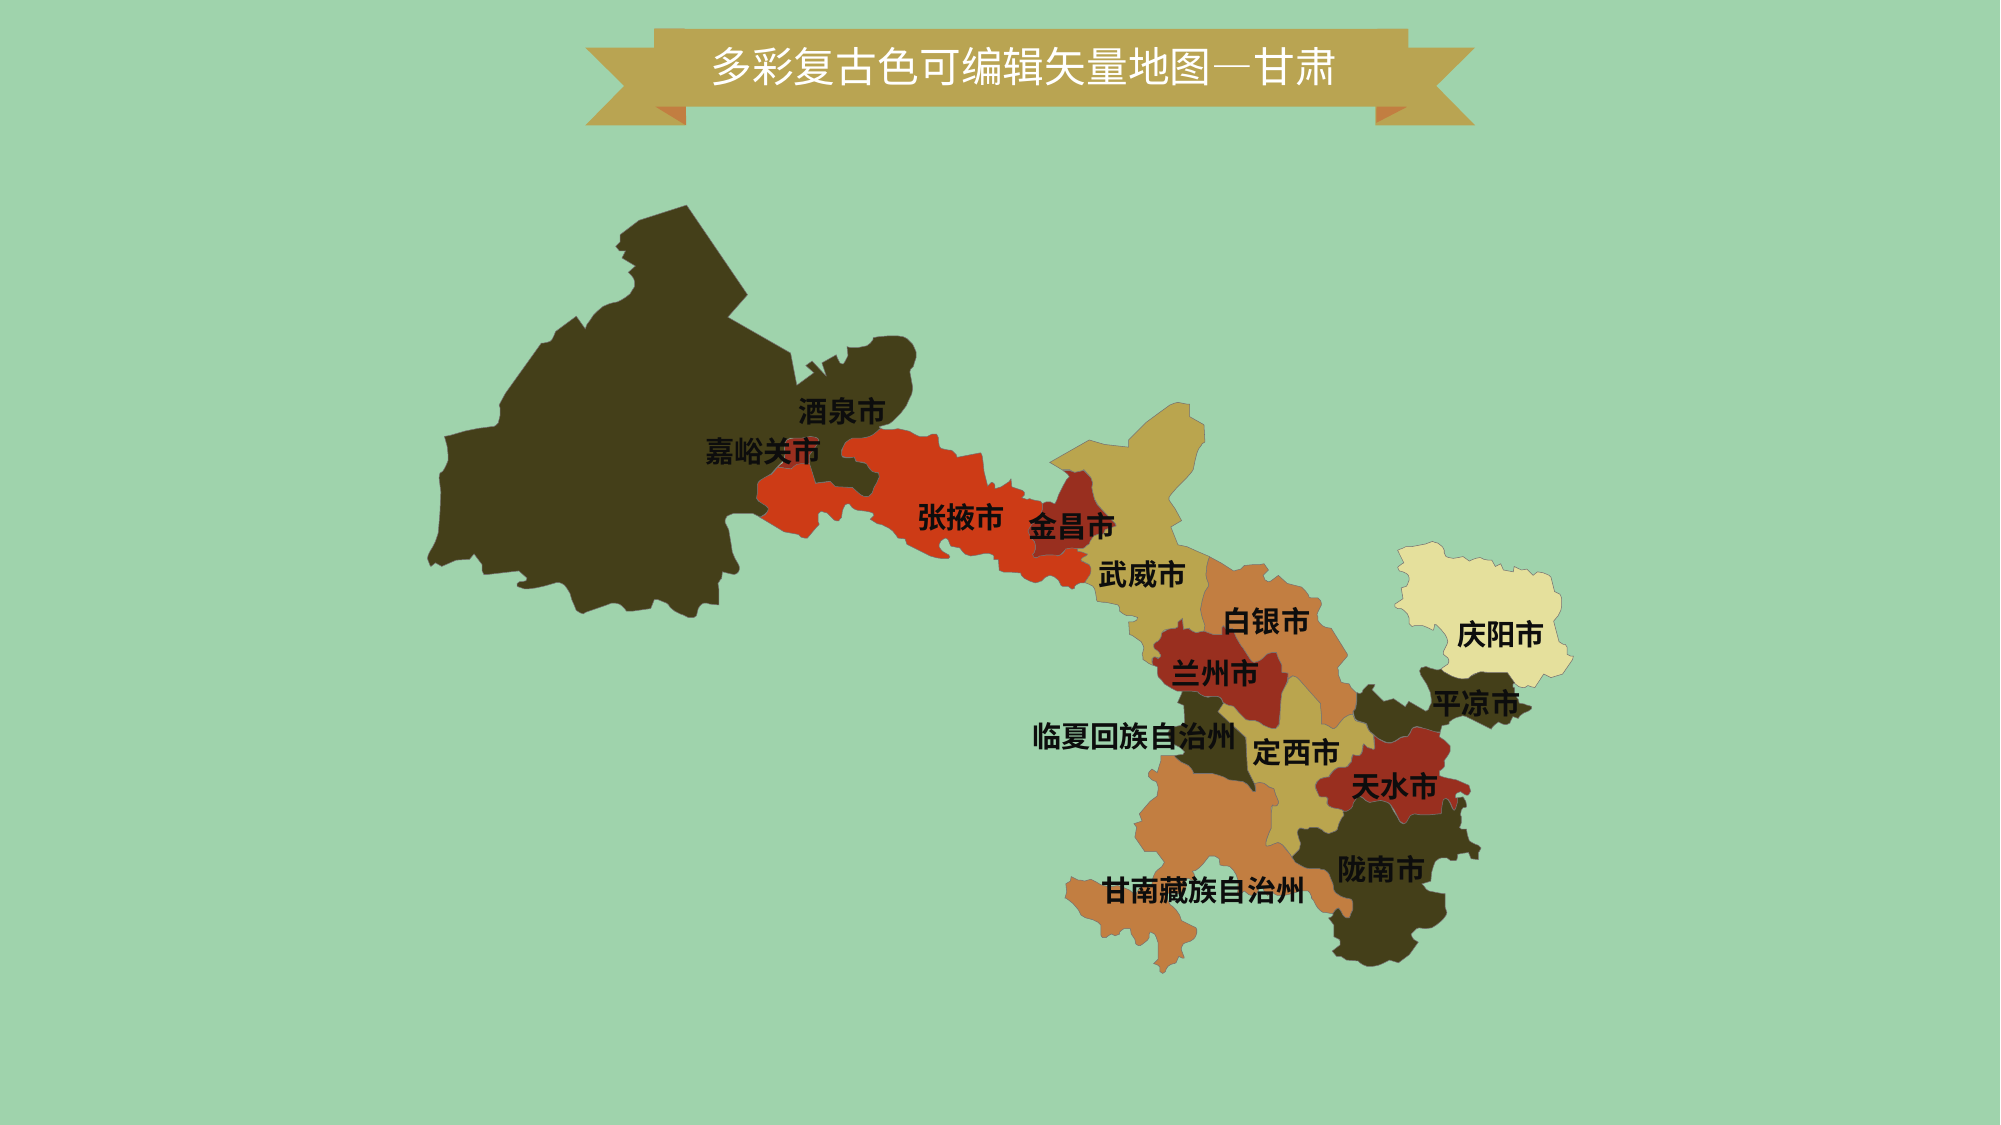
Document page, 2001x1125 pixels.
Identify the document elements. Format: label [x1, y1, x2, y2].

text_box [688, 386, 1562, 916]
text_box [585, 28, 1476, 126]
text_box [427, 205, 1574, 974]
